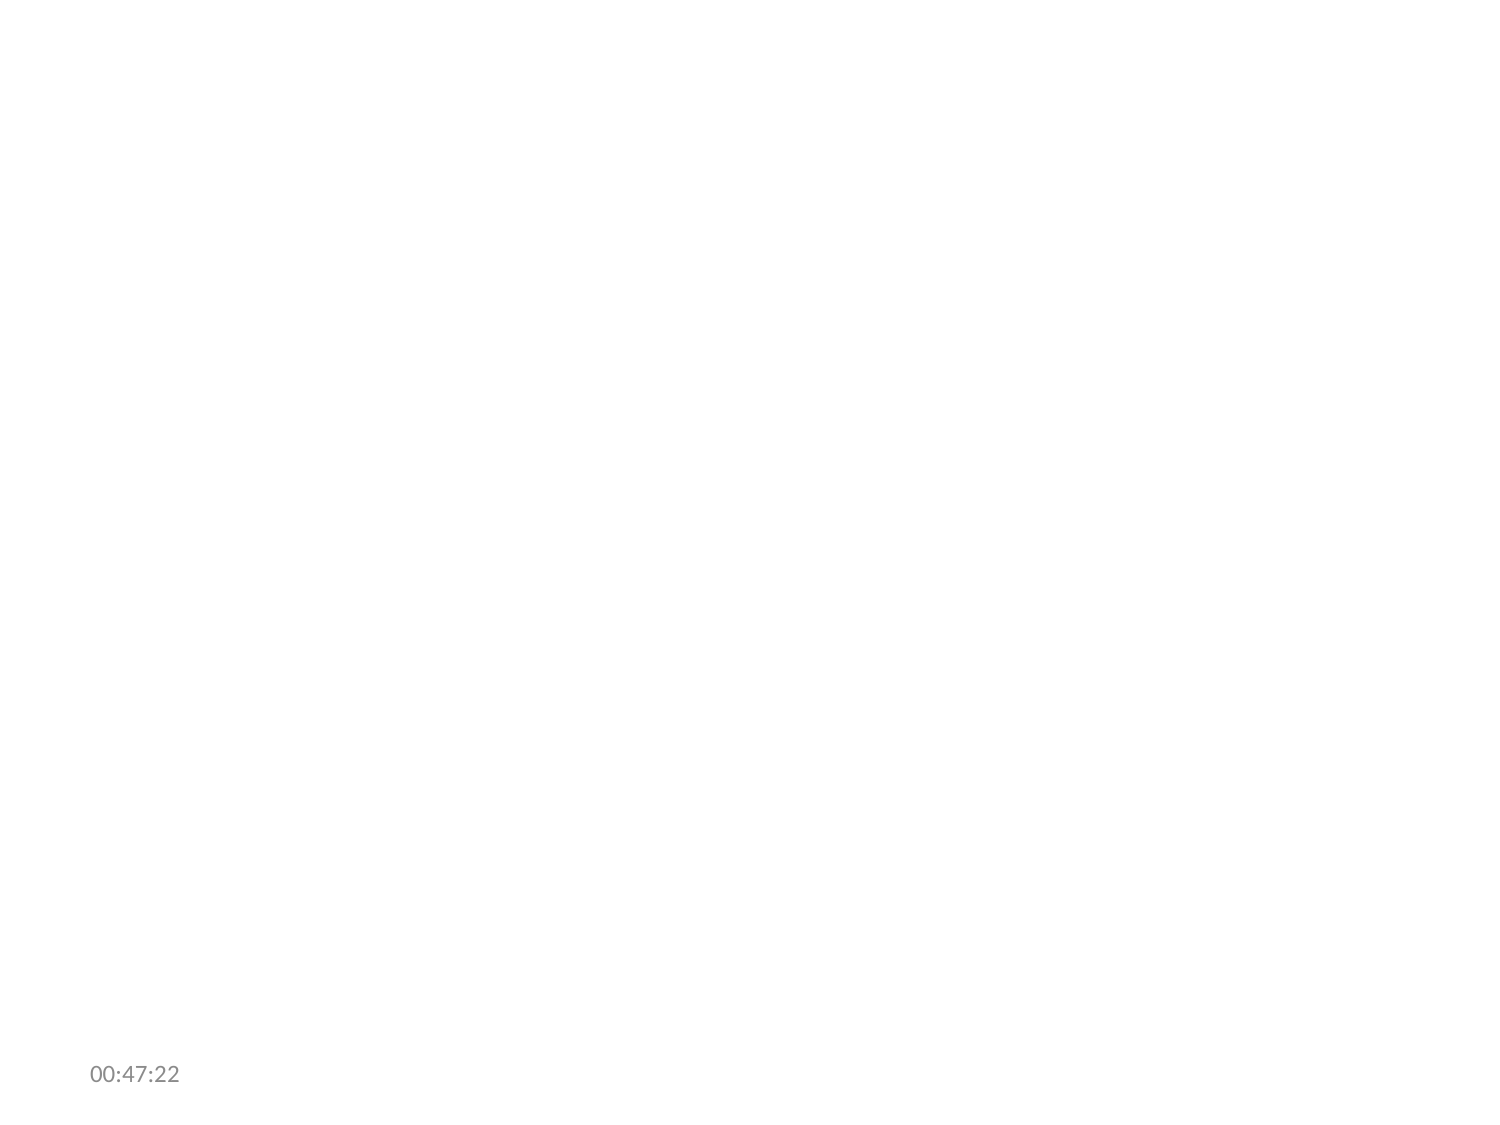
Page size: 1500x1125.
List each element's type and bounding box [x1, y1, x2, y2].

slide_number [75, 1042, 425, 1103]
